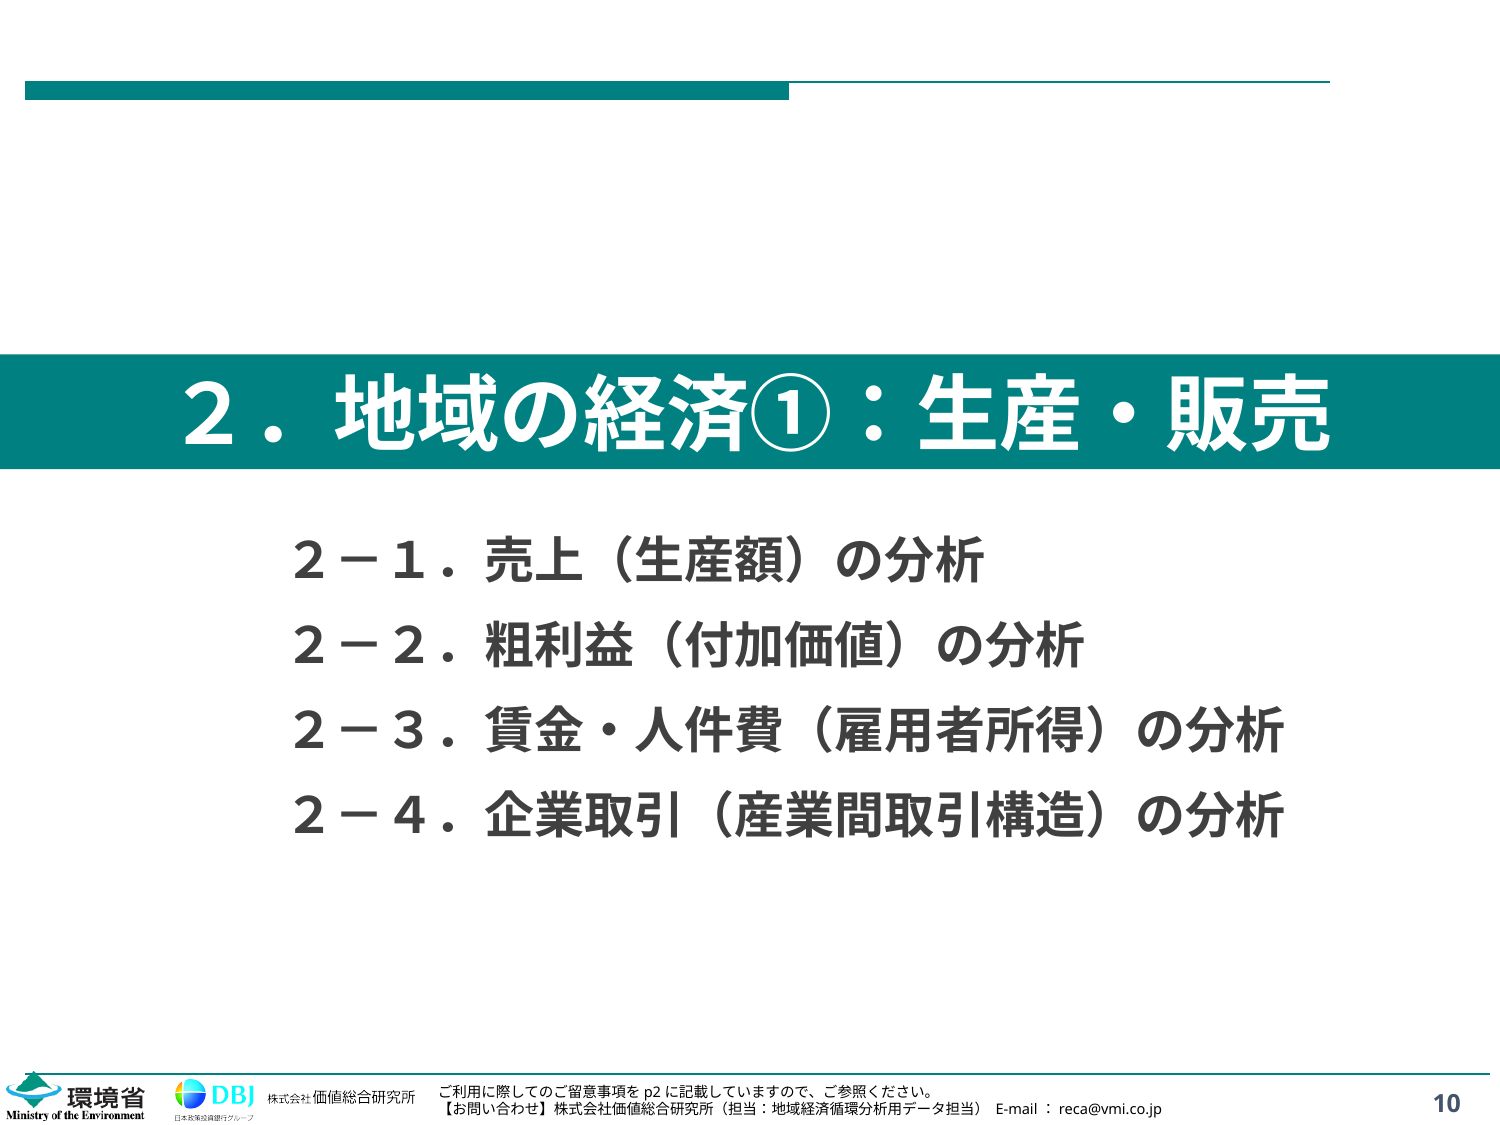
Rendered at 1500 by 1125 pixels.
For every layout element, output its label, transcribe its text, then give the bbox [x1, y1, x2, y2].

picture [2, 1071, 148, 1125]
text_box ２－１．売上（生産額）の分析 ２－２．粗利益（付加価値）の分析 ２－３．賃金・人件費（雇用者所得）の分析 ２－４．企業取引（産業間取引構造）の分析 [269, 521, 1500, 851]
text_box ご利用に際してのご留意事項をp2に記載していますので、ご参照ください。 【お問い合わせ】株式会社価値総合研究所（担当：地域経済循環分析用データ担当） E-mail：reca@vmi.co.jp [423, 1075, 1188, 1125]
text_box ２．地域の経済①：生産・販売 [0, 354, 1500, 470]
slide_number 10 [1393, 1079, 1500, 1122]
picture [171, 1075, 419, 1125]
